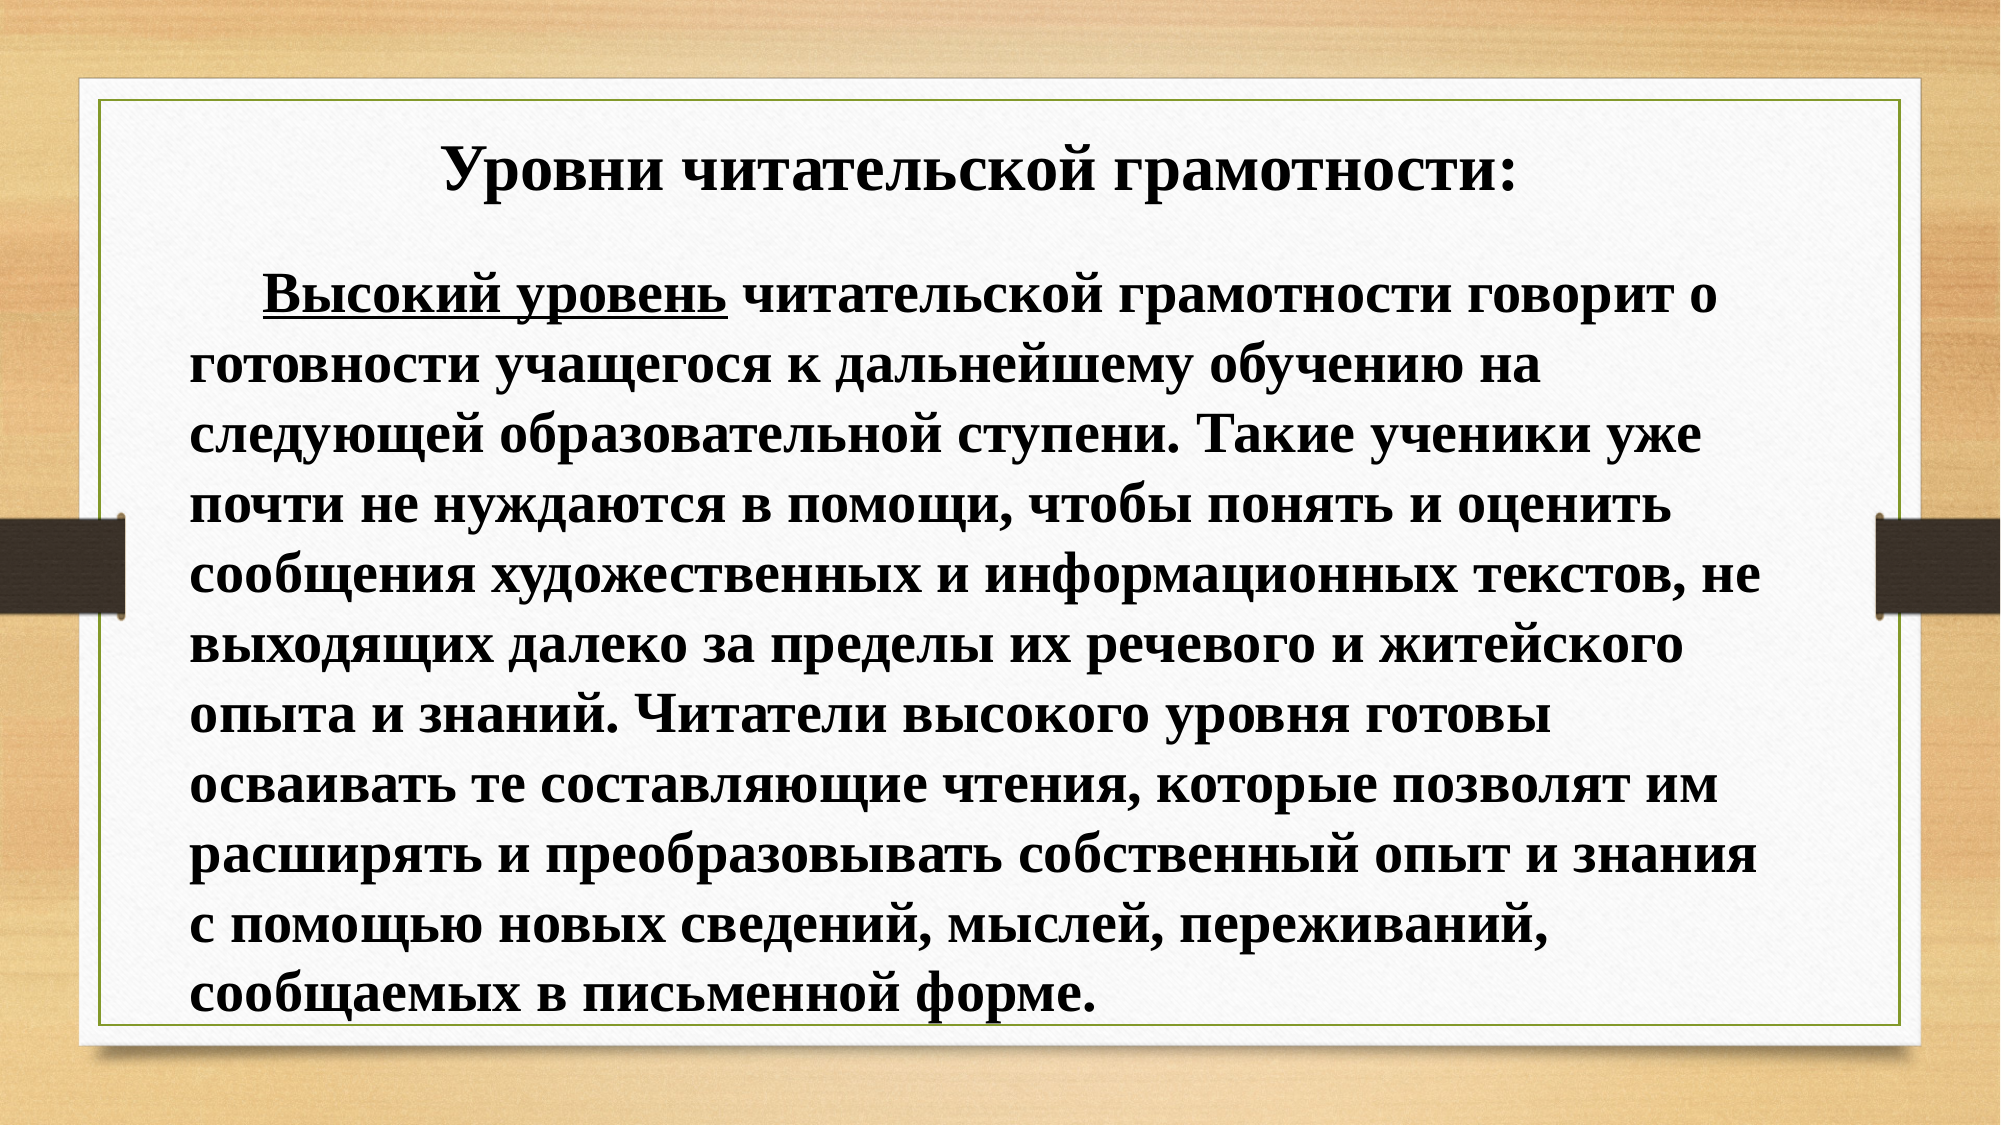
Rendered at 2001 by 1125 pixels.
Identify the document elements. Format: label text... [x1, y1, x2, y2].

text_box Уровни читательской грамотности: Высокий уровень читательской грамотности говорит о готовности учащегося к дальнейшему обучению на следующей образовательной ступени. Такие ученики уже почти не нуждаются в помощи, чтобы понять и оценить сообщения художественных и информационных текстов, не выходящих далеко за пределы их речевого и житейского опыта и знаний. Читатели высокого уровня готовы осваивать те составляющие чтения, которые позволят им расширять и преобразовывать собственный опыт и знания с помощью новых сведений, мыслей, переживаний, сообщаемых в письменной форме. [175, 116, 1802, 1031]
picture [0, 0, 2001, 1125]
